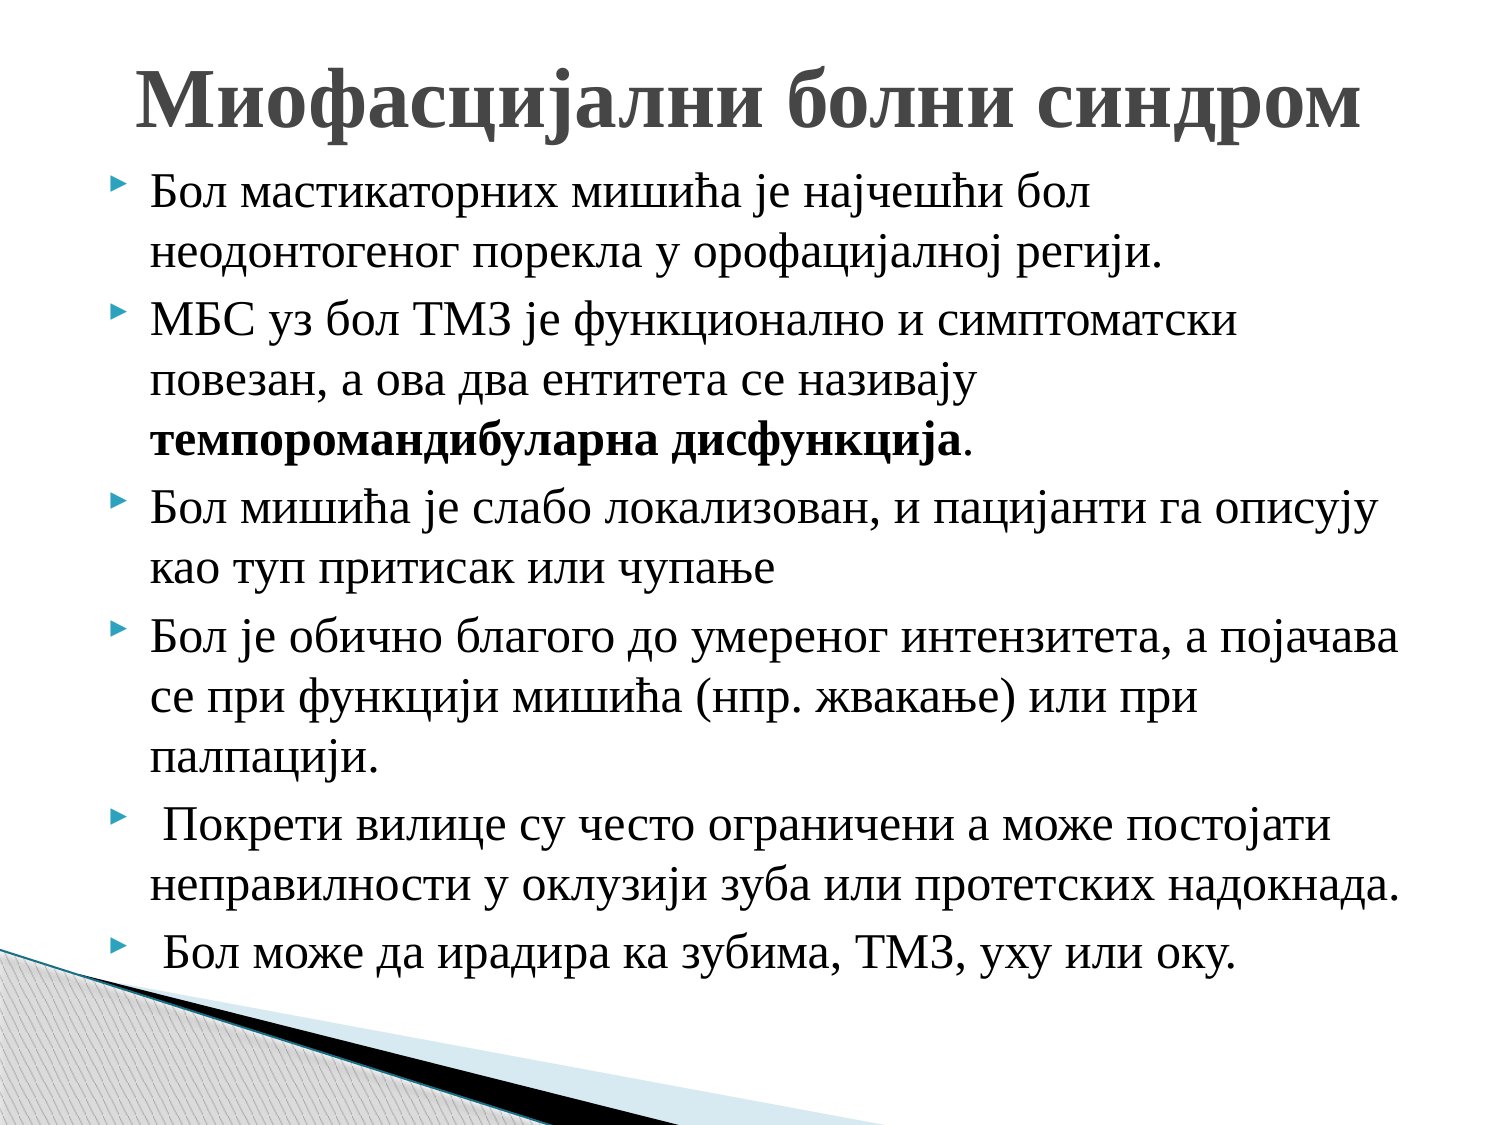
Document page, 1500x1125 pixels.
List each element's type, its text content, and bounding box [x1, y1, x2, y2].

list Бол мастикаторних мишића је најчешћи бол неодонтогеног порекла у орофацијалној регији. МБС уз бол ТМЗ је функционално и симптоматски повезан, а ова два ентитета се називају темпоромандибуларна дисфункција. Бол мишића је слабо локализован, и пацијанти га описују као туп притисак или чупање Бол је обично благого до умереног интензитета, а појачава се при функцији мишића (нпр. жвакање) или при палпацији. Покрети вилице су често ограничени а може постојати неправилности у оклузији зуба или протетских надокнада. Бол може да ирадира ка зубима, ТМЗ, уху или оку. [75, 188, 1425, 995]
title Миофасцијални болни синдром [75, 0, 1425, 188]
